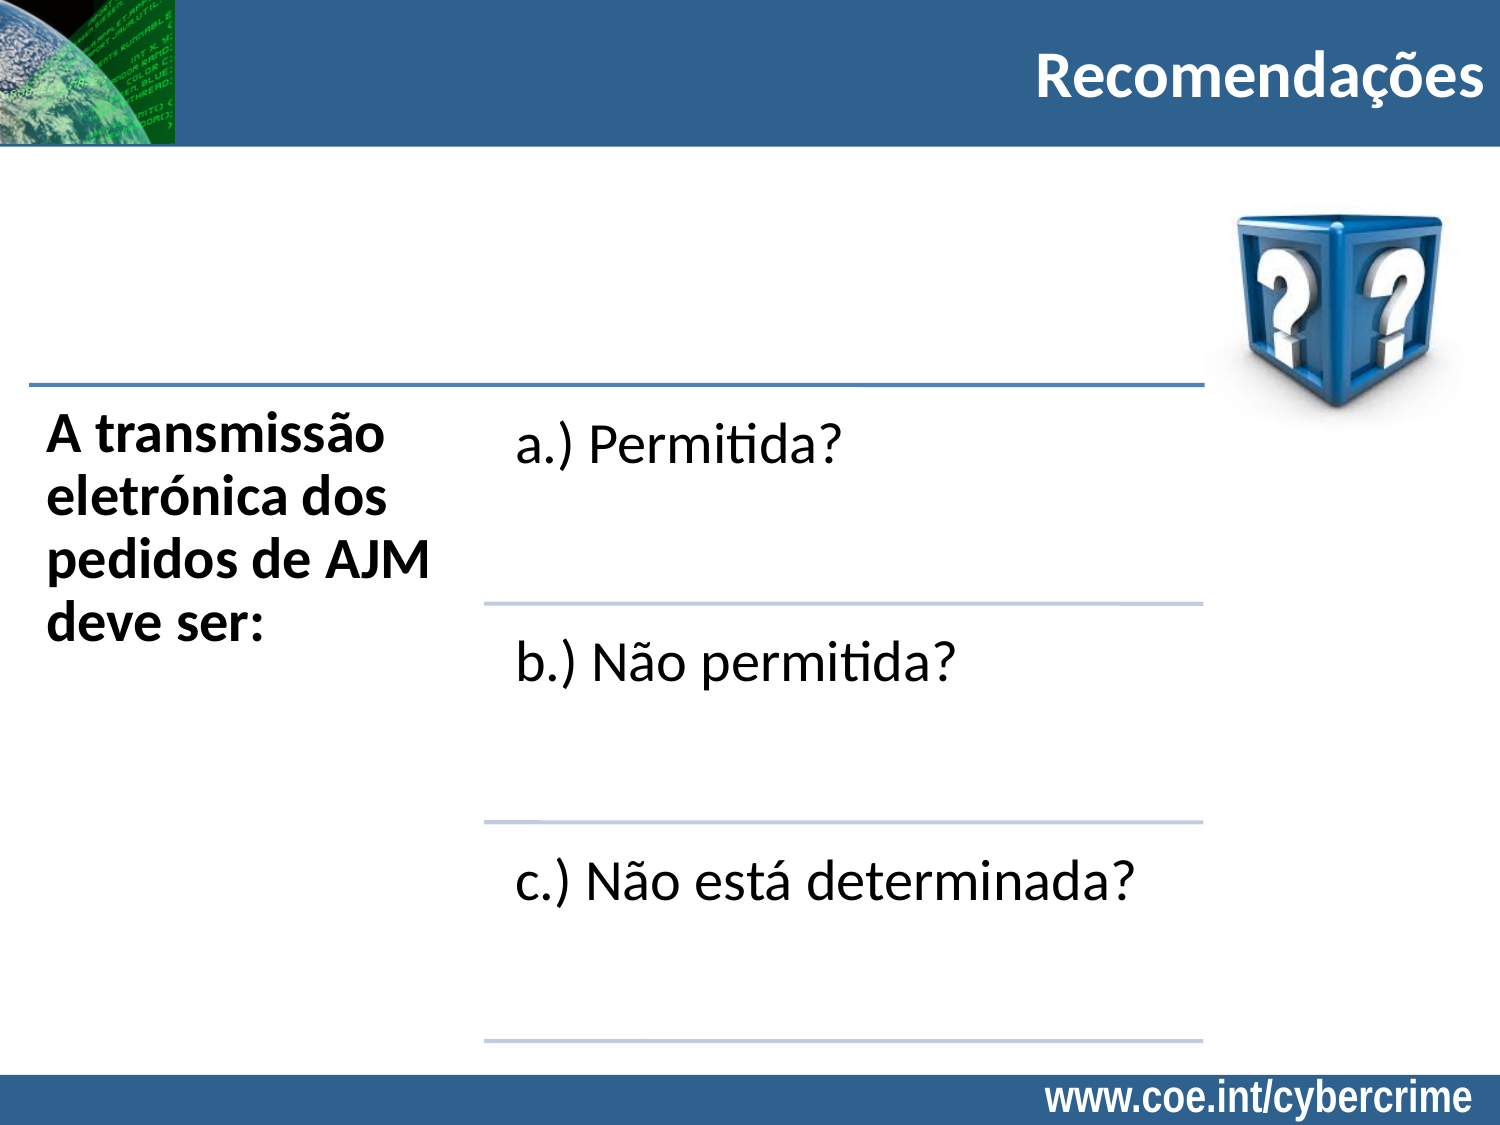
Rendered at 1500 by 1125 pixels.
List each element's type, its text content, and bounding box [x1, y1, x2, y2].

picture [1189, 154, 1481, 445]
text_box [28, 384, 1205, 1052]
text_box www.coe.int/cybercrime [1030, 1059, 1500, 1125]
text_box [0, 1073, 1030, 1125]
picture [0, 0, 175, 144]
text_box Recomendações [177, 0, 1500, 149]
